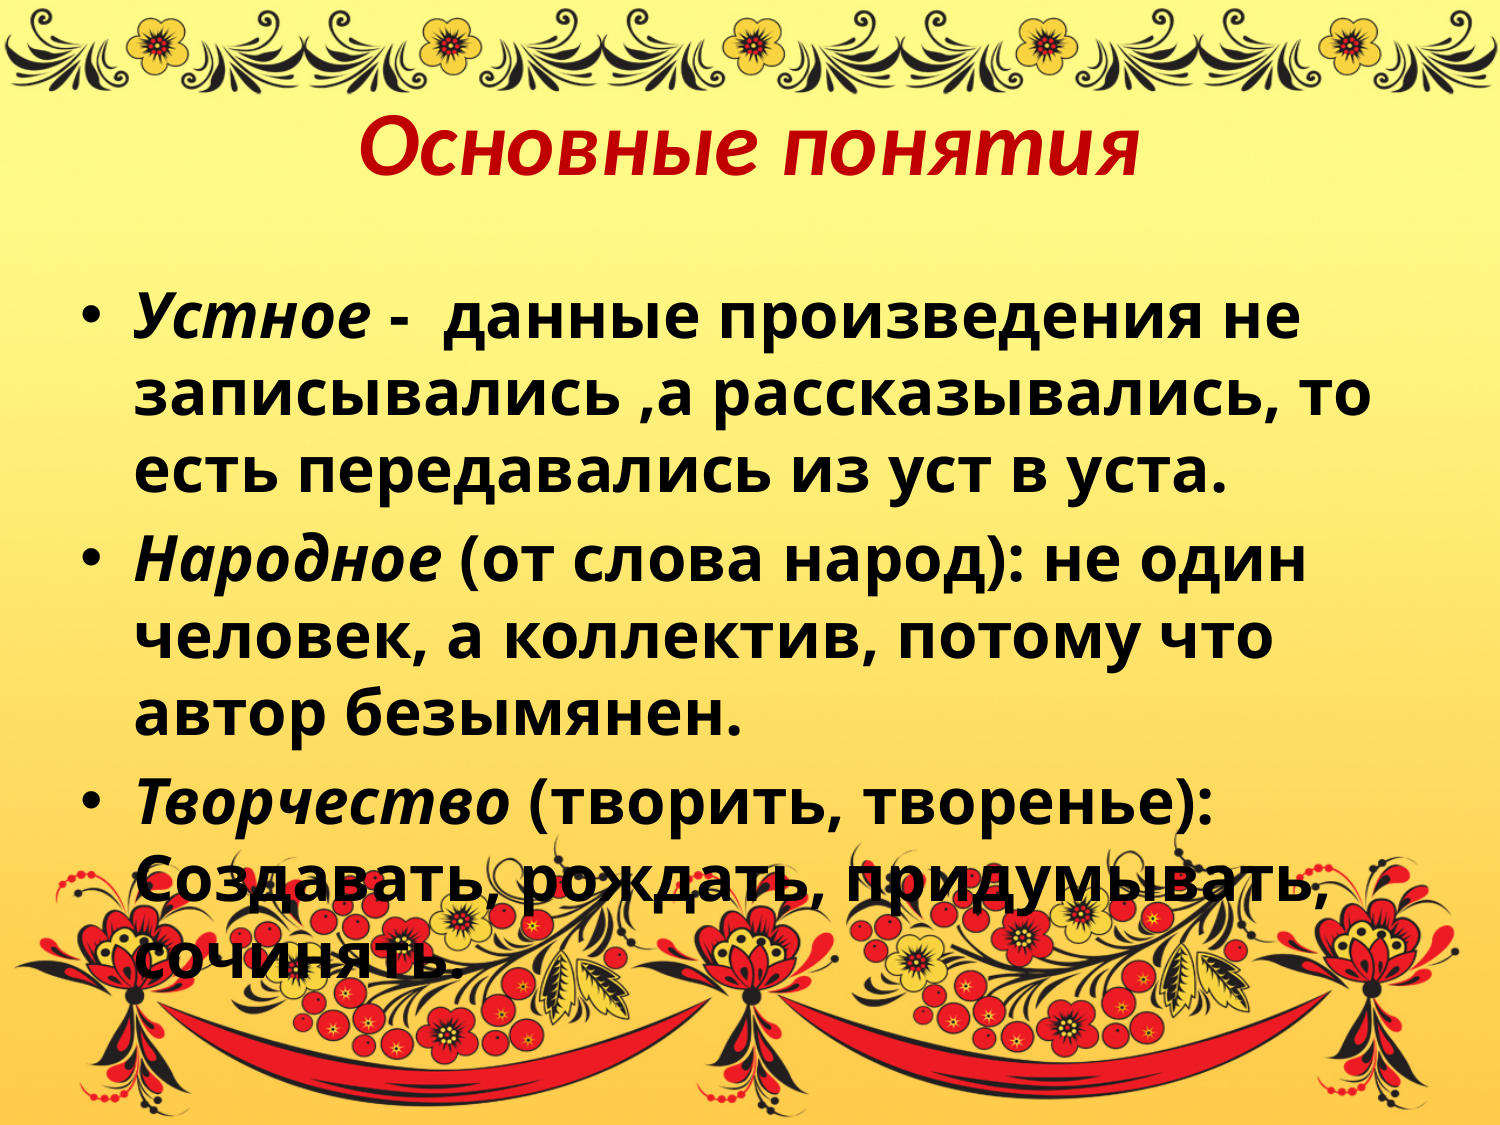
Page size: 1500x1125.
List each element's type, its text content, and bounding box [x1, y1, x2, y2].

list Устное - данные произведения не записывались ,а рассказывались, то есть передавались из уст в уста. Народное (от слова народ): не один человек, а коллектив, потому что автор безымянен. Творчество (творить, творенье): Создавать, рождать, придумывать, сочинять. [64, 267, 1425, 1005]
picture [0, 0, 1500, 1125]
title Основные понятия [75, 45, 1425, 233]
